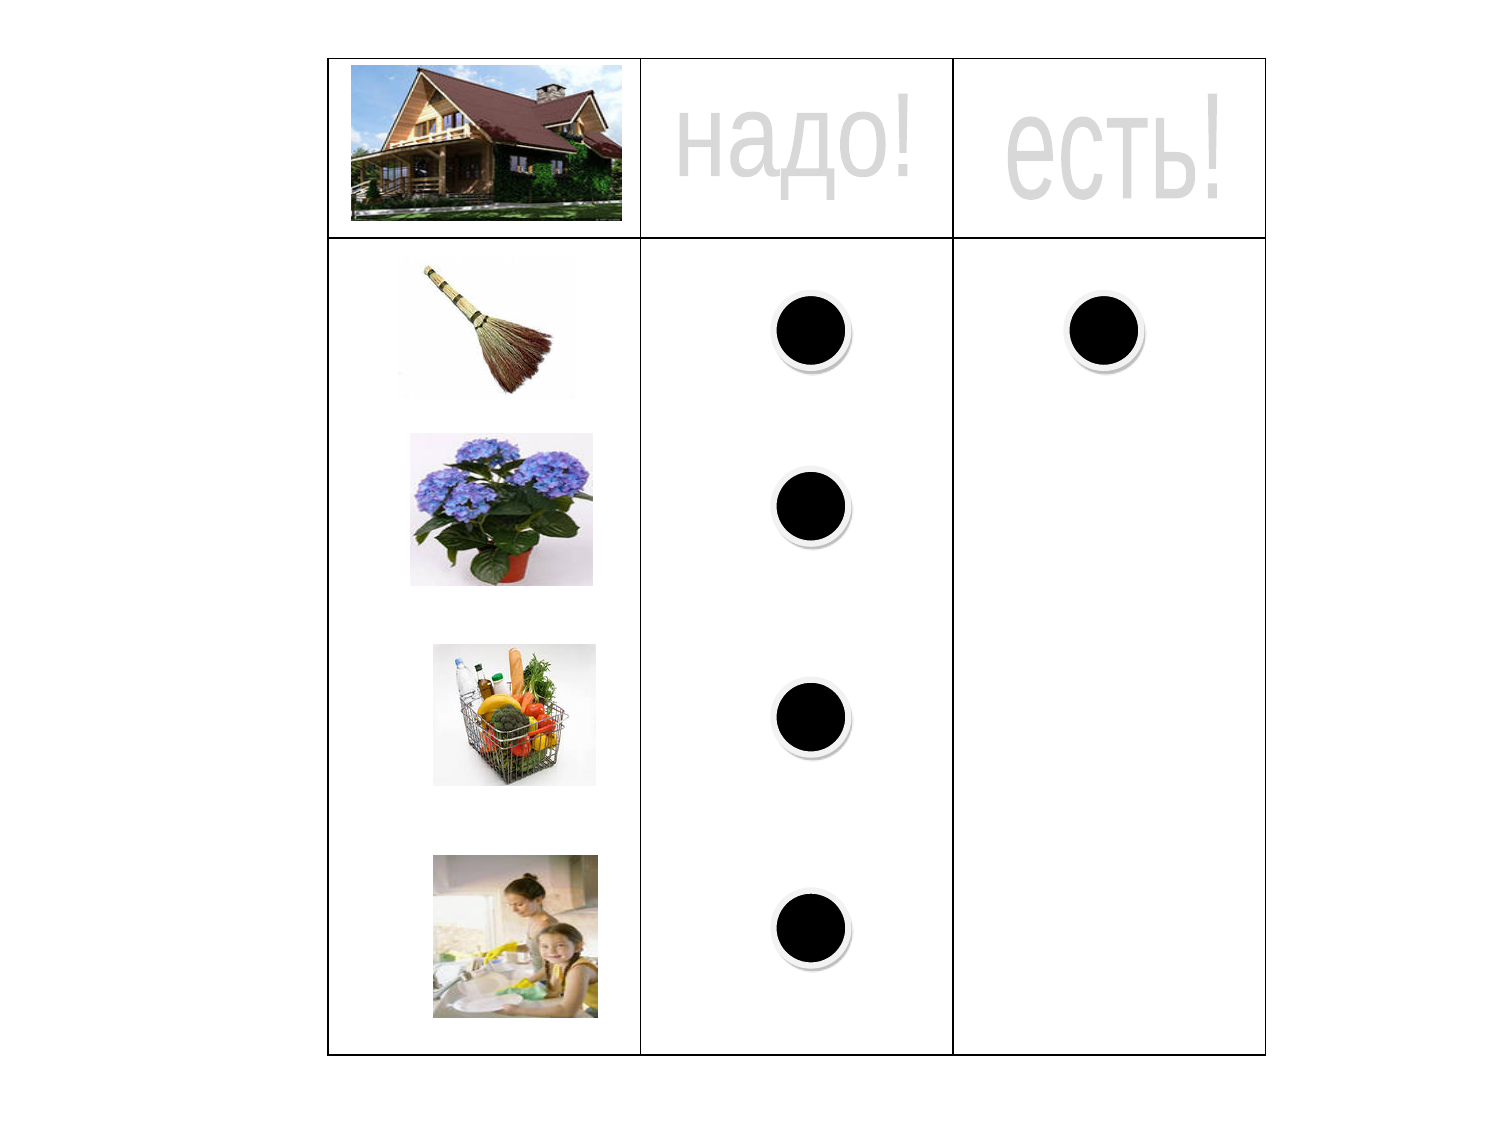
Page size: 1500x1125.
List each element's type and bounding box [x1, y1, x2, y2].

text_box [773, 679, 849, 755]
table_cell [329, 239, 640, 1054]
picture [433, 644, 597, 786]
table_header [954, 59, 1265, 237]
picture [409, 433, 594, 587]
picture [398, 257, 575, 399]
table_cell [954, 239, 1265, 1054]
text_box [1066, 292, 1142, 368]
picture [351, 65, 622, 221]
table_cell [641, 239, 952, 1054]
text_box [773, 292, 849, 368]
table_header [641, 59, 952, 237]
text_box [773, 890, 849, 966]
text_box [773, 468, 849, 544]
picture [433, 855, 598, 1018]
table_header [329, 59, 640, 237]
